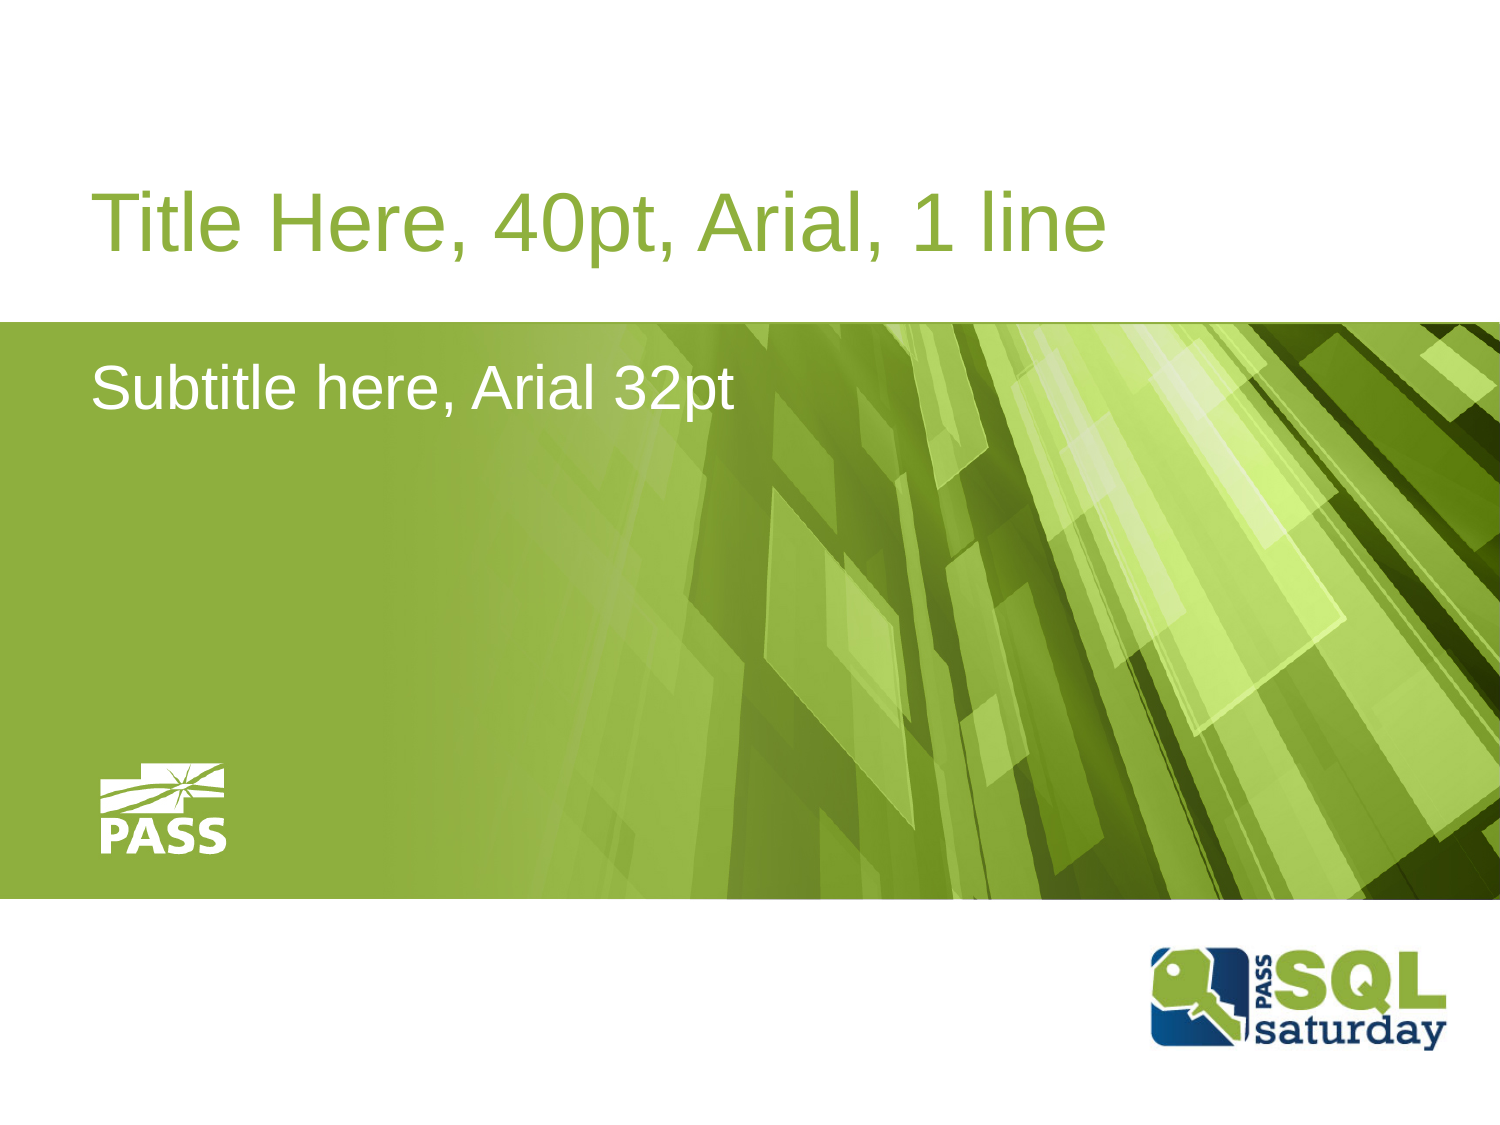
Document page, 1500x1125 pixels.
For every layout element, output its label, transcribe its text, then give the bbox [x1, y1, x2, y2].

title Title Here, 40pt, Arial, 1 line [75, 98, 1421, 340]
subtitle Subtitle here, Arial 32pt [75, 339, 1376, 627]
picture [0, 17, 1500, 1125]
